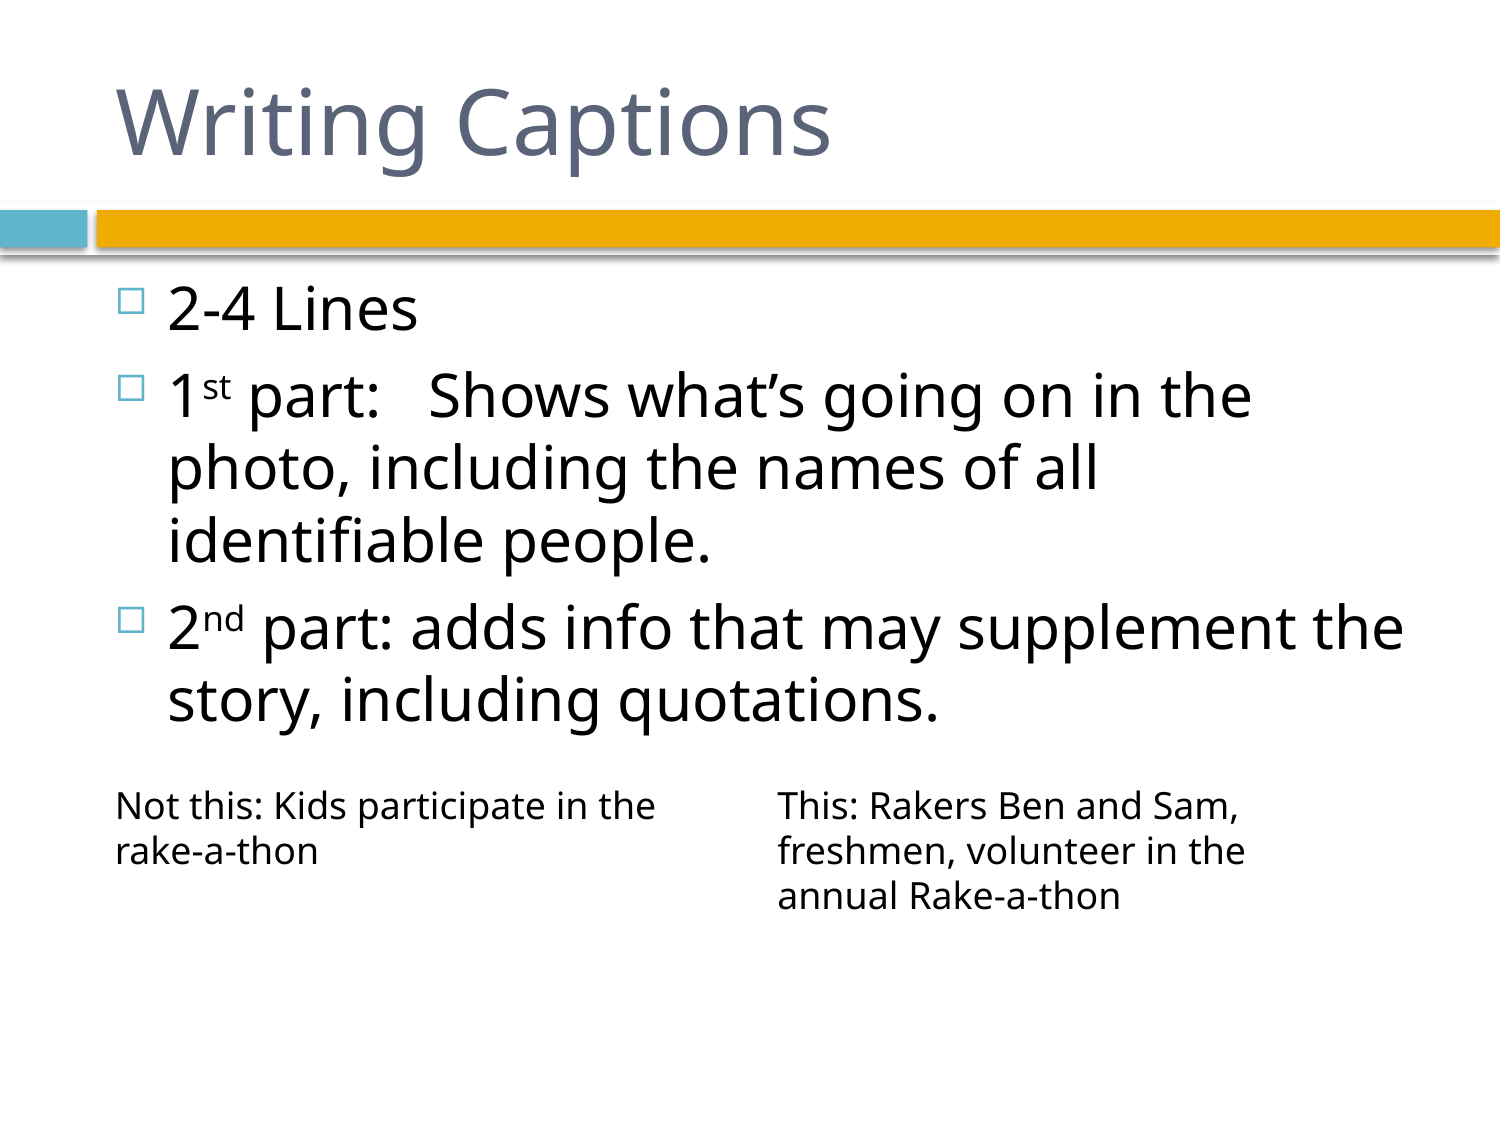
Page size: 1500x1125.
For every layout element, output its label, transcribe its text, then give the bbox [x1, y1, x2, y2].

text_box Not this: Kids participate in the rake-a-thon [99, 774, 675, 880]
text_box This: Rakers Ben and Sam, freshmen, volunteer in the annual Rake-a-thon [762, 774, 1263, 925]
list 2-4 Lines 1st part: Shows what’s going on in the photo, including the names of all identifiable people. 2nd part: adds info that may supplement the story, including quotations. [100, 262, 1438, 688]
title Writing Captions [100, 37, 1438, 200]
